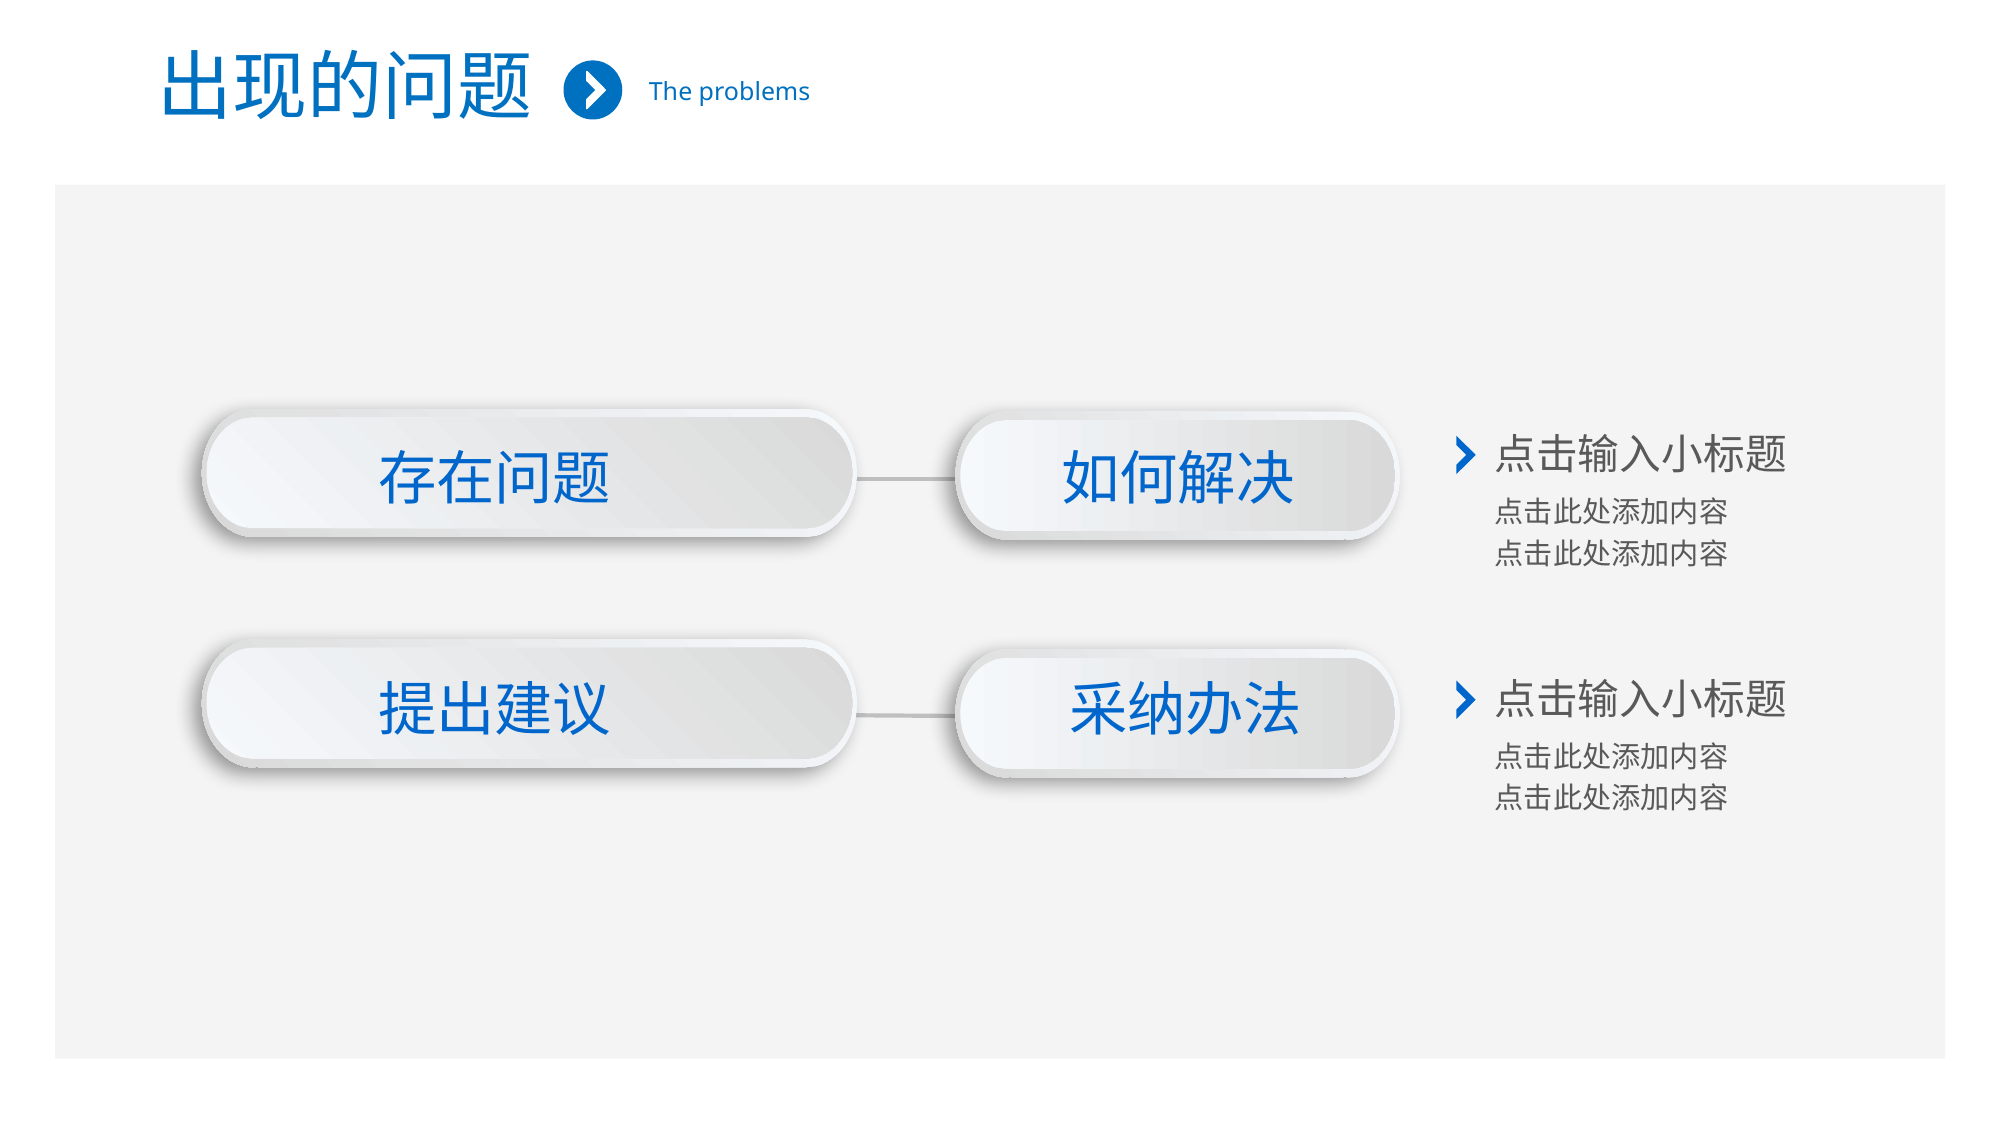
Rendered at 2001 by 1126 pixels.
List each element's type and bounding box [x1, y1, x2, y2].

text_box [114, 30, 1010, 138]
text_box [201, 639, 858, 768]
text_box [955, 649, 1400, 778]
text_box [1456, 664, 1887, 824]
text_box [955, 411, 1400, 540]
text_box [201, 408, 858, 538]
text_box [53, 183, 1947, 1061]
text_box [1456, 419, 1887, 579]
